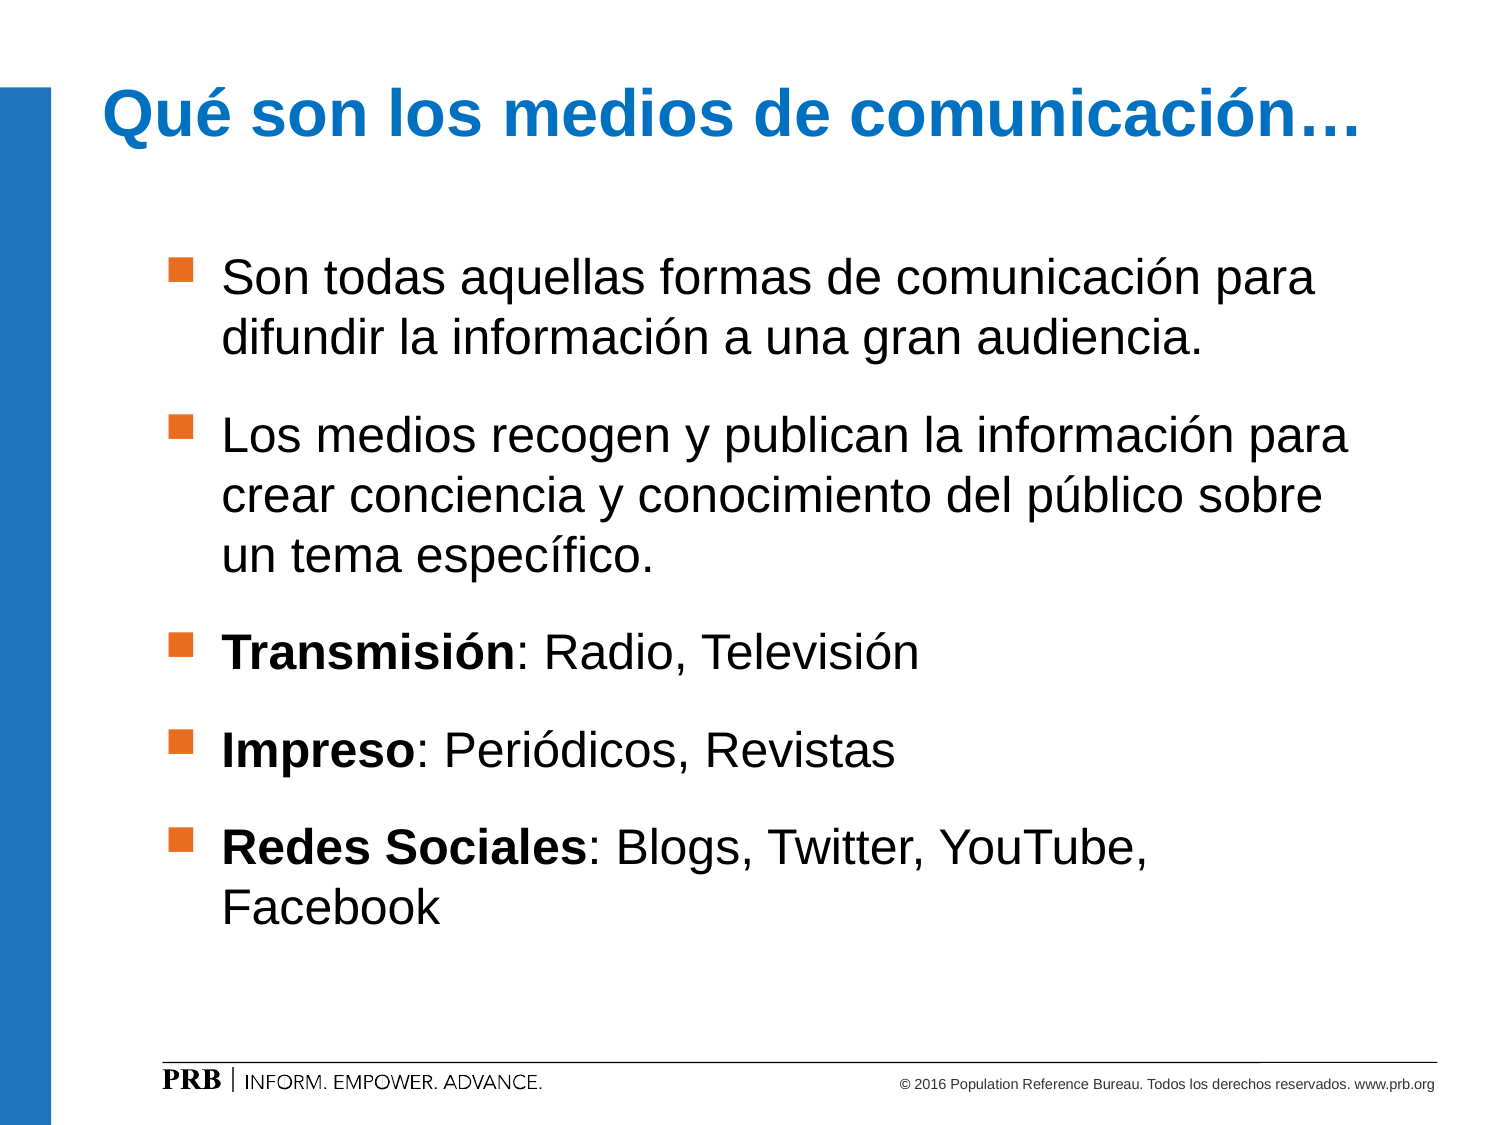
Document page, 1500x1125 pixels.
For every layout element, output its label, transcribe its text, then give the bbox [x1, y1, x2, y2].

list Son todas aquellas formas de comunicación para difundir la información a una gran audiencia. Los medios recogen y publican la información para crear conciencia y conocimiento del público sobre un tema específico. Transmisión: Radio, Televisión Impreso: Periódicos, Revistas Redes Sociales: Blogs, Twitter, YouTube, Facebook [150, 237, 1388, 1038]
title Qué son los medios de comunicación… [87, 62, 1438, 178]
